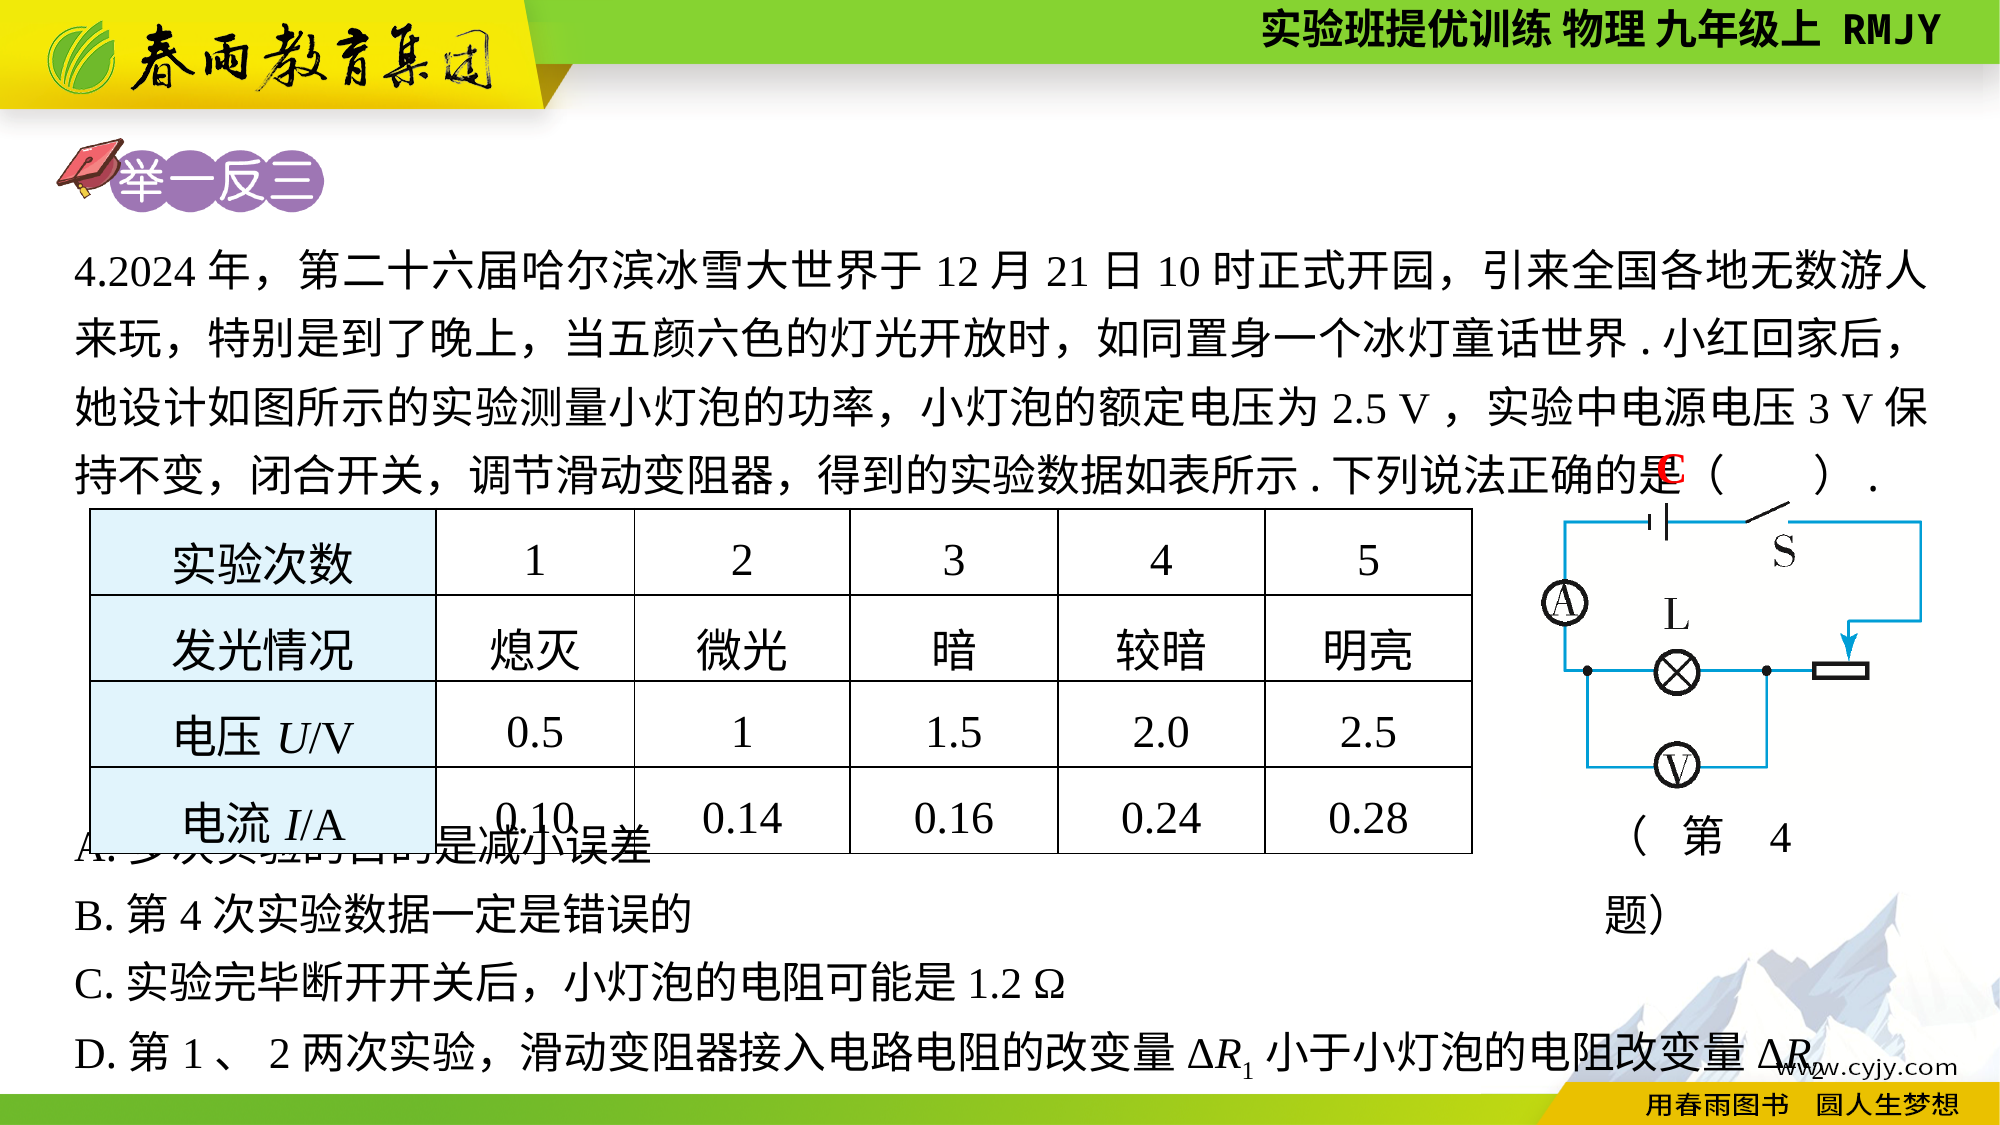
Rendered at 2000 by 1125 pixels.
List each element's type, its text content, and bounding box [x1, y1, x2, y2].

table_header 实验次数 [91, 510, 435, 594]
table_cell 电流I/A [91, 768, 435, 853]
table_cell 较暗 [1059, 596, 1264, 680]
table_cell 2.5 [1266, 682, 1471, 766]
table_cell 0.16 [851, 768, 1057, 853]
table_cell 0.24 [1059, 768, 1264, 853]
table_cell 1 [635, 682, 849, 766]
table_cell 0.14 [635, 768, 849, 853]
text_box （第4题） [1589, 808, 1817, 869]
picture [0, 0, 2000, 1125]
table_header 1 [437, 510, 634, 594]
table_header 5 [1266, 510, 1471, 594]
table_cell 微光 [635, 596, 849, 680]
table_header 2 [635, 510, 849, 594]
table_cell 熄灭 [437, 596, 634, 680]
table_cell 发光情况 [91, 596, 435, 680]
list 4.2024年，第二十六届哈尔滨冰雪大世界于12月21日10时正式开园，引来全国各地无数游人来玩，特别是到了晚上，当五颜六色的灯光开放时，如同置身一个冰灯童话世界.小红回家后，她设计如图所示的实验测量小灯泡的功率，小灯泡的额定电压为2.5 V，实验中电源电压3 V保持不变，闭合开关，调节滑动变阻器，得到的实验数据如表所示.下列说法正确的是（ ）. A.多次实验的目的是减小误差 B.第4次实验数据一定是错误的 C.实验完毕断开开关后，小灯泡的电阻可能是1.2 Ω D.第1、2两次实验，滑动变阻器接入电路电阻的改变量ΔR1小于小灯泡的电阻改变量ΔR2 [59, 219, 1944, 1085]
text_box C [1641, 432, 1703, 500]
table_cell 明亮 [1266, 596, 1471, 680]
table_header 4 [1059, 510, 1264, 594]
table_cell 0.28 [1266, 768, 1471, 853]
table_cell 电压U/V [91, 682, 435, 766]
table_header 3 [851, 510, 1057, 594]
table_cell 0.5 [437, 682, 634, 766]
table_cell 0.10 [437, 768, 634, 853]
table_cell 暗 [851, 596, 1057, 680]
table_cell 2.0 [1059, 682, 1264, 766]
table_cell 1.5 [851, 682, 1057, 766]
